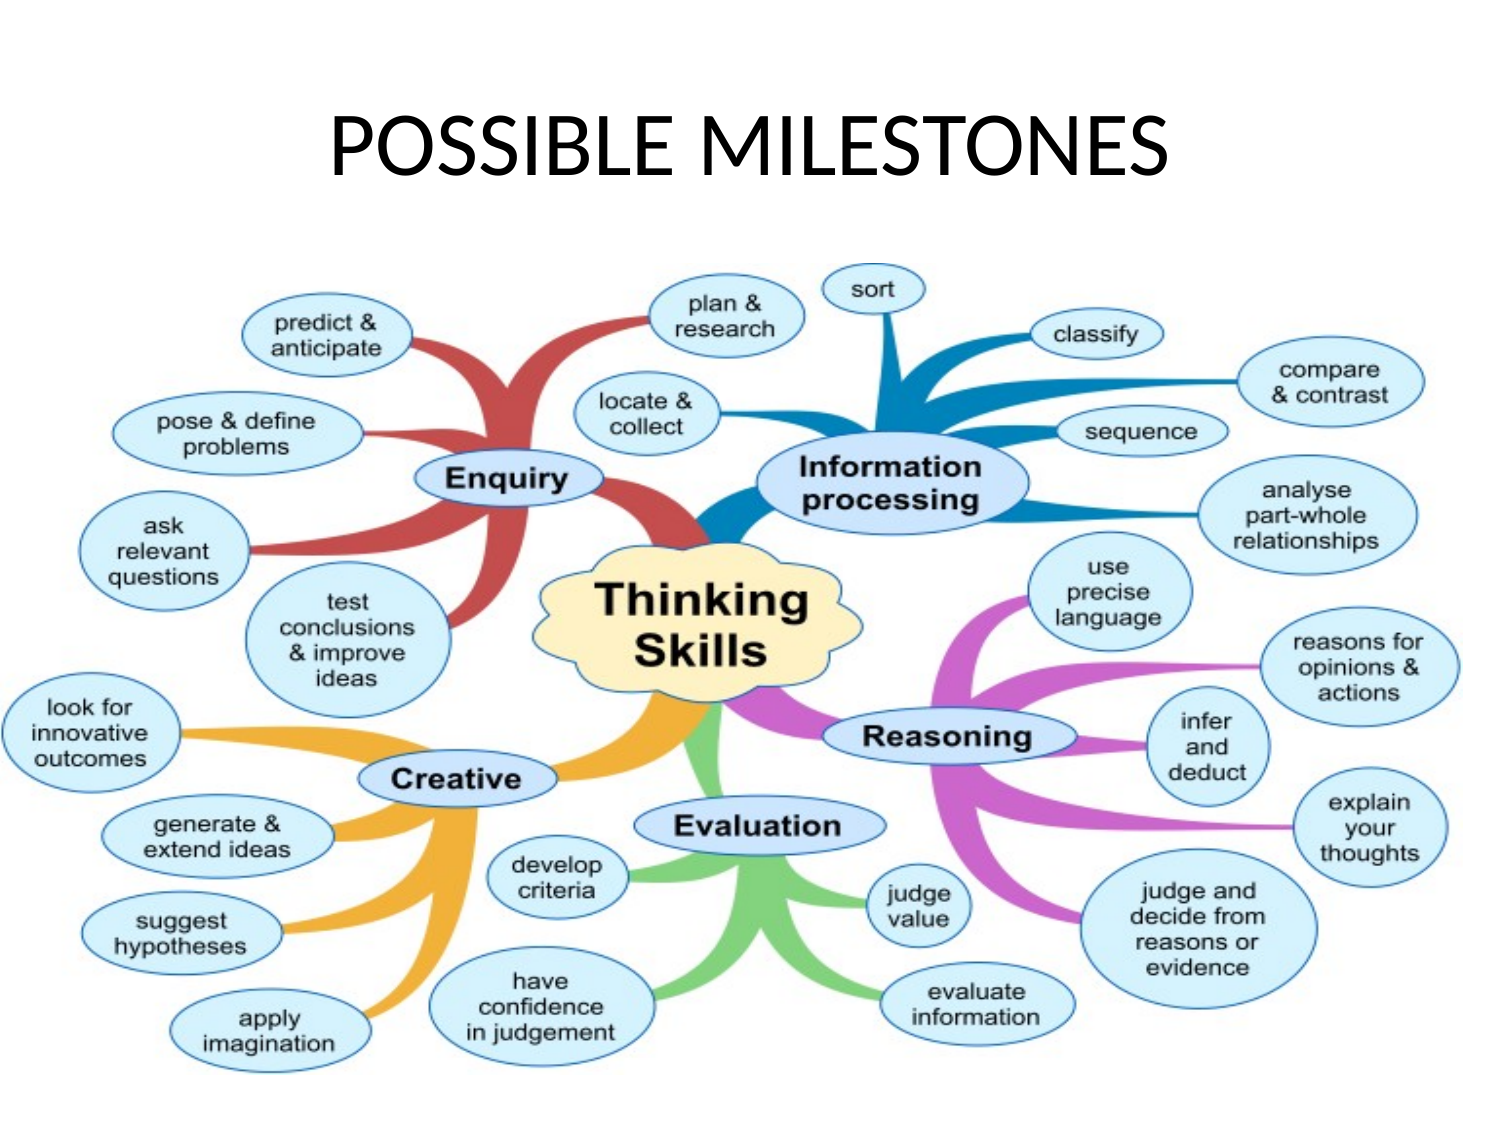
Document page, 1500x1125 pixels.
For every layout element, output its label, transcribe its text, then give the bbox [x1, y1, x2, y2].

title POSSIBLE MILESTONES [75, 45, 1425, 233]
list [0, 263, 1463, 1076]
